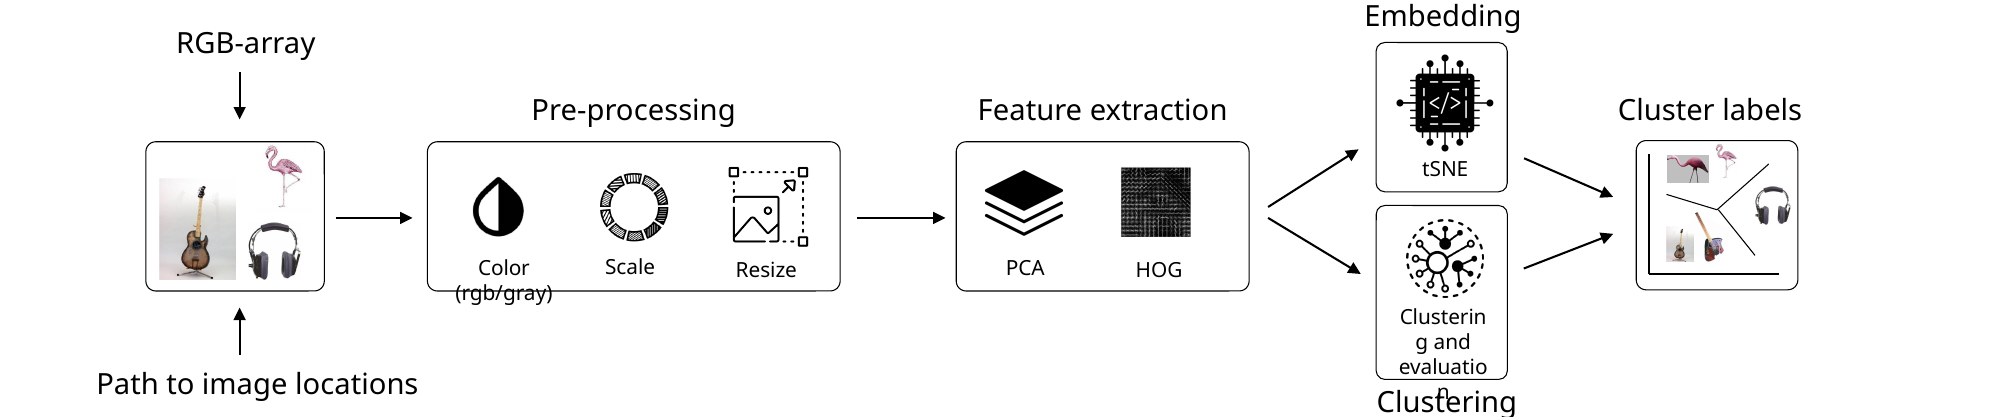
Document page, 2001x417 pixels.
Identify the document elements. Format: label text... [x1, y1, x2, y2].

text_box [145, 141, 325, 291]
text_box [1268, 149, 1359, 207]
text_box Clustering [1306, 376, 1588, 417]
picture [596, 169, 672, 245]
text_box PCA [963, 247, 1088, 288]
picture [1406, 219, 1484, 298]
text_box HOG [1102, 249, 1216, 290]
text_box Resize [719, 249, 814, 290]
text_box Clustering and evaluation [1381, 295, 1506, 411]
text_box Cluster labels [1591, 83, 1829, 134]
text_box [1523, 233, 1614, 269]
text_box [1524, 158, 1614, 197]
text_box Scale [567, 245, 693, 286]
text_box Color (rgb/gray) [421, 247, 587, 313]
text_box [1268, 217, 1361, 274]
picture [725, 161, 812, 249]
text_box Feature extraction [956, 83, 1250, 134]
text_box [1375, 41, 1509, 193]
text_box tSNE [1382, 148, 1508, 189]
text_box Pre-processing [427, 83, 841, 134]
text_box RGB-array [161, 16, 331, 67]
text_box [1636, 140, 1798, 290]
picture [457, 166, 536, 245]
picture [974, 153, 1074, 253]
text_box [1375, 204, 1509, 376]
picture [1120, 166, 1191, 237]
text_box Path to image locations [81, 357, 434, 408]
picture [1395, 53, 1495, 153]
text_box Embedding [1333, 0, 1553, 40]
text_box [426, 140, 842, 293]
text_box [955, 140, 1251, 293]
